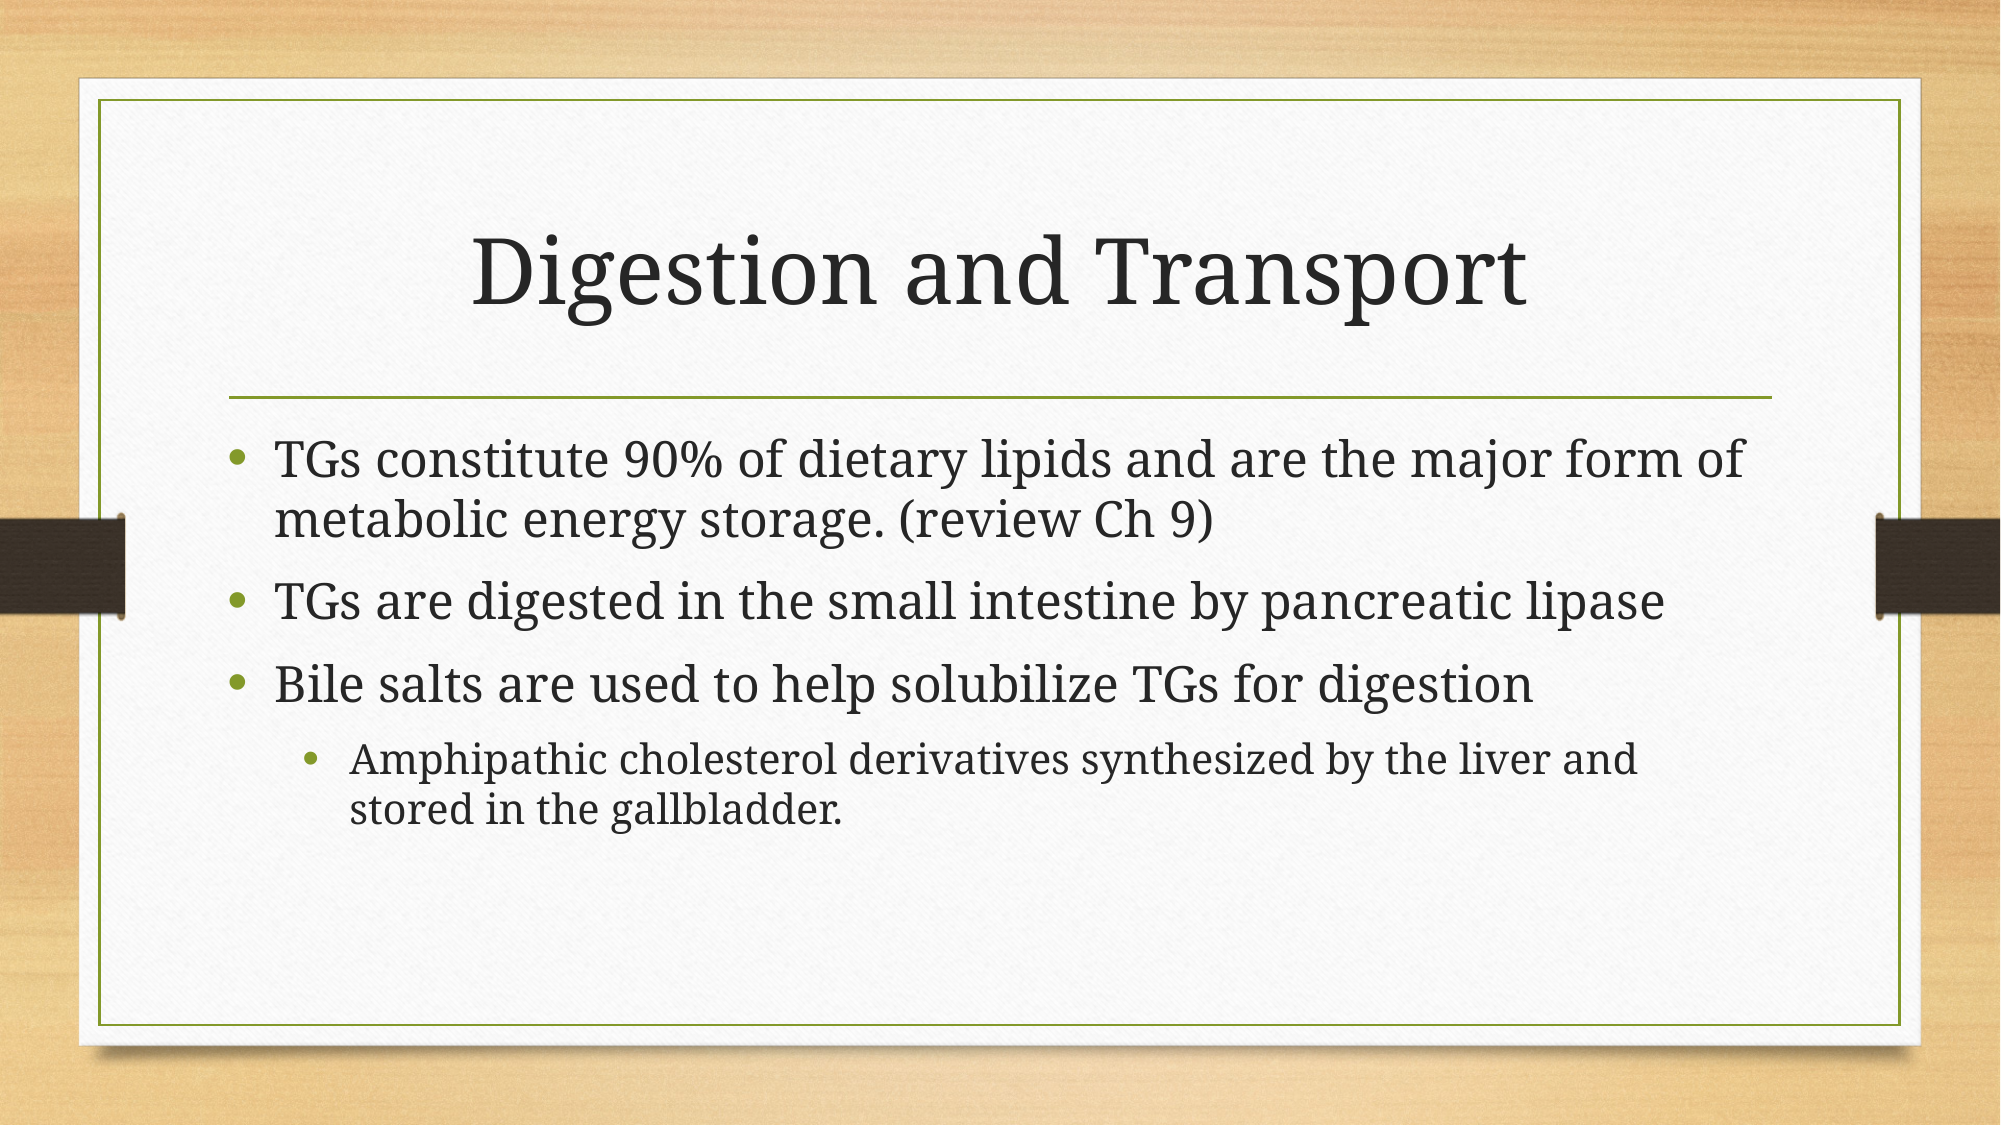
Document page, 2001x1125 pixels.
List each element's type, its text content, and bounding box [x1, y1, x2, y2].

picture [0, 0, 2001, 1125]
title Digestion and Transport [212, 161, 1788, 375]
list TGs constitute 90% of dietary lipids and are the major form of metabolic energy storage. (review Ch 9) TGs are digested in the small intestine by pancreatic lipase Bile salts are used to help solubilize TGs for digestion Amphipathic cholesterol derivatives synthesized by the liver and stored in the gallbladder. [212, 419, 1788, 964]
